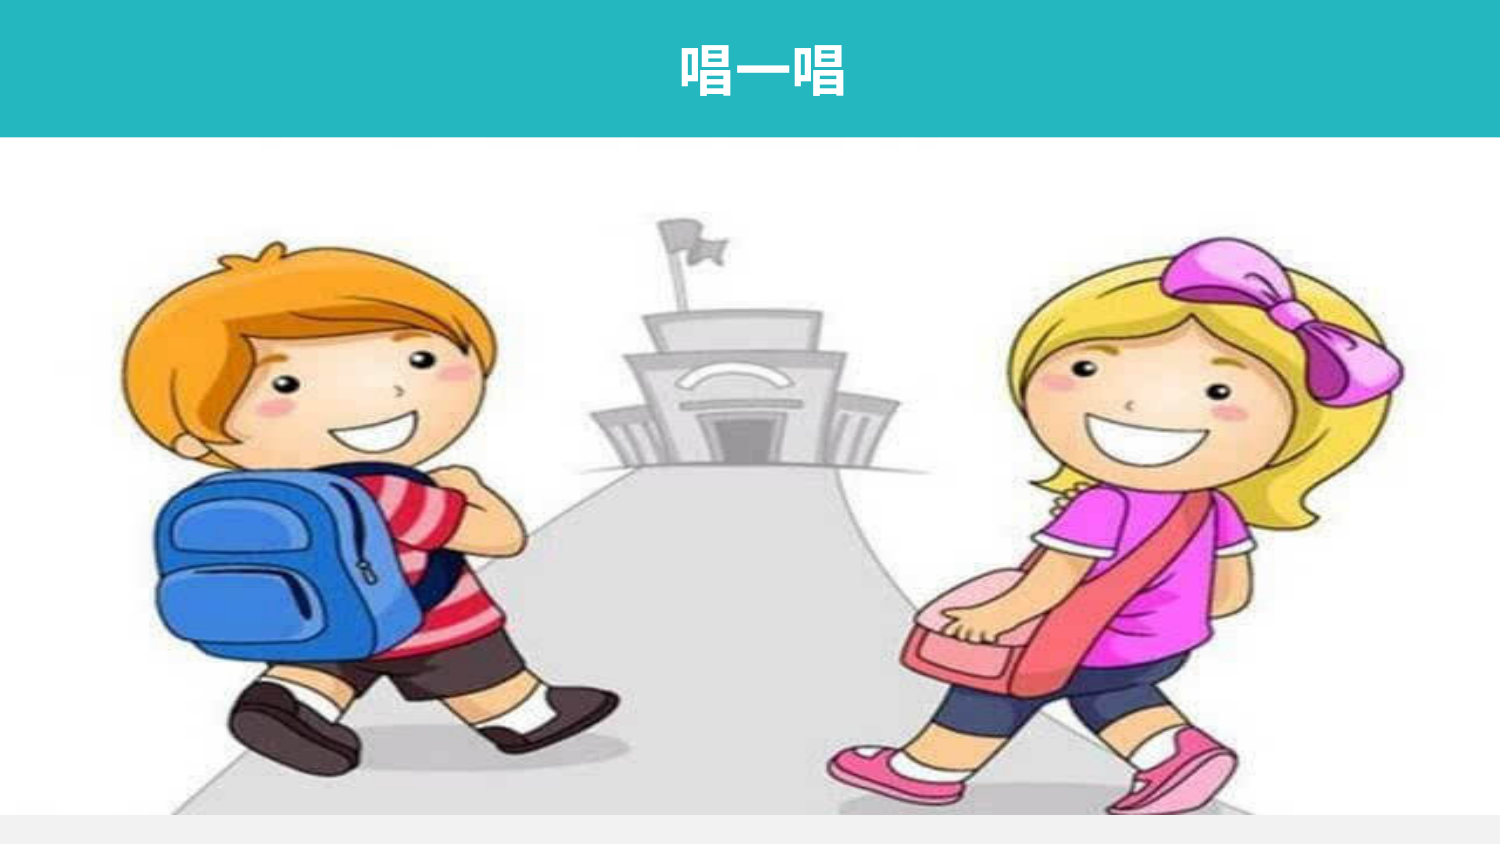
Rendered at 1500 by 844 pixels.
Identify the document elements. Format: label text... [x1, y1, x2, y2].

text_box [0, 0, 1500, 137]
text_box 唱一唱 [428, 29, 1072, 108]
picture [0, 137, 1500, 815]
